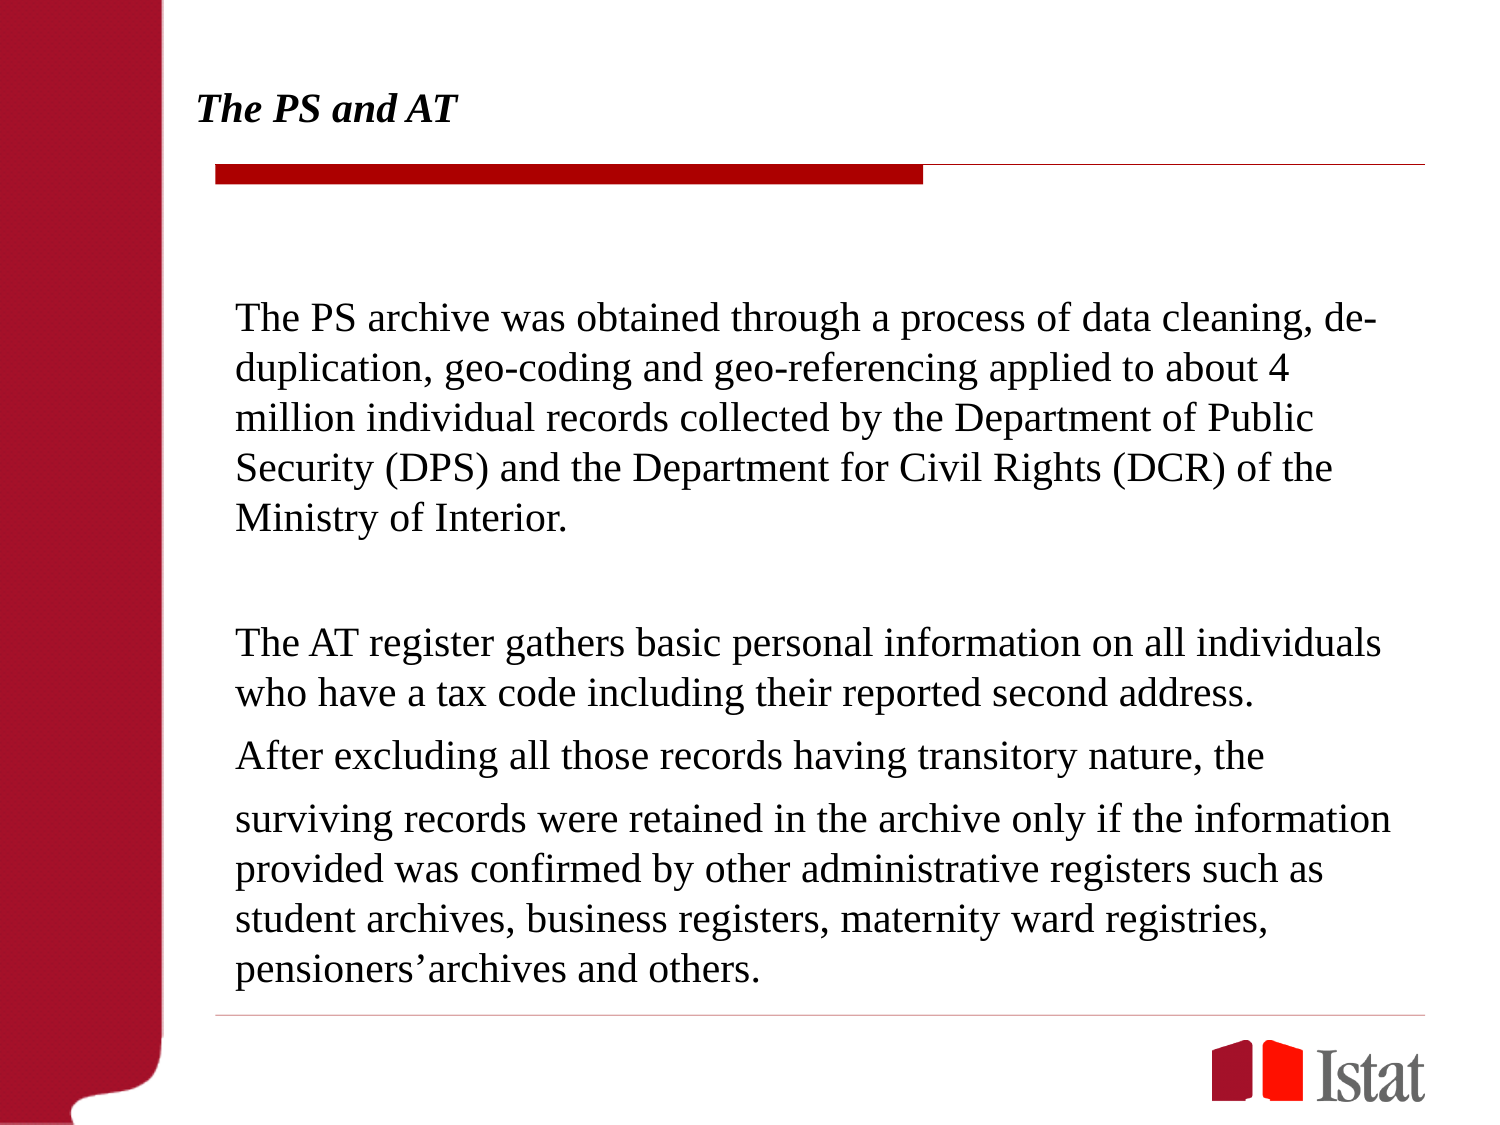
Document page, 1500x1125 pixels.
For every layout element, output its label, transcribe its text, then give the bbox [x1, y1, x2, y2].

picture [0, 0, 164, 1125]
picture [1212, 1071, 1425, 1102]
list The PS archive was obtained through a process of data cleaning, de-duplication, geo-coding and geo-referencing applied to about 4 million individual records collected by the Department of Public Security (DPS) and the Department for Civil Rights (DCR) of the Ministry of Interior. The AT register gathers basic personal information on all individuals who have a tax code including their reported second address. After excluding all those records having transitory nature, the surviving records were retained in the archive only if the information provided was confirmed by other administrative registers such as student archives, business registers, maternity ward registries, pensioners’archives and others. [178, 219, 1430, 1071]
title The PS and AT [180, 45, 1425, 167]
